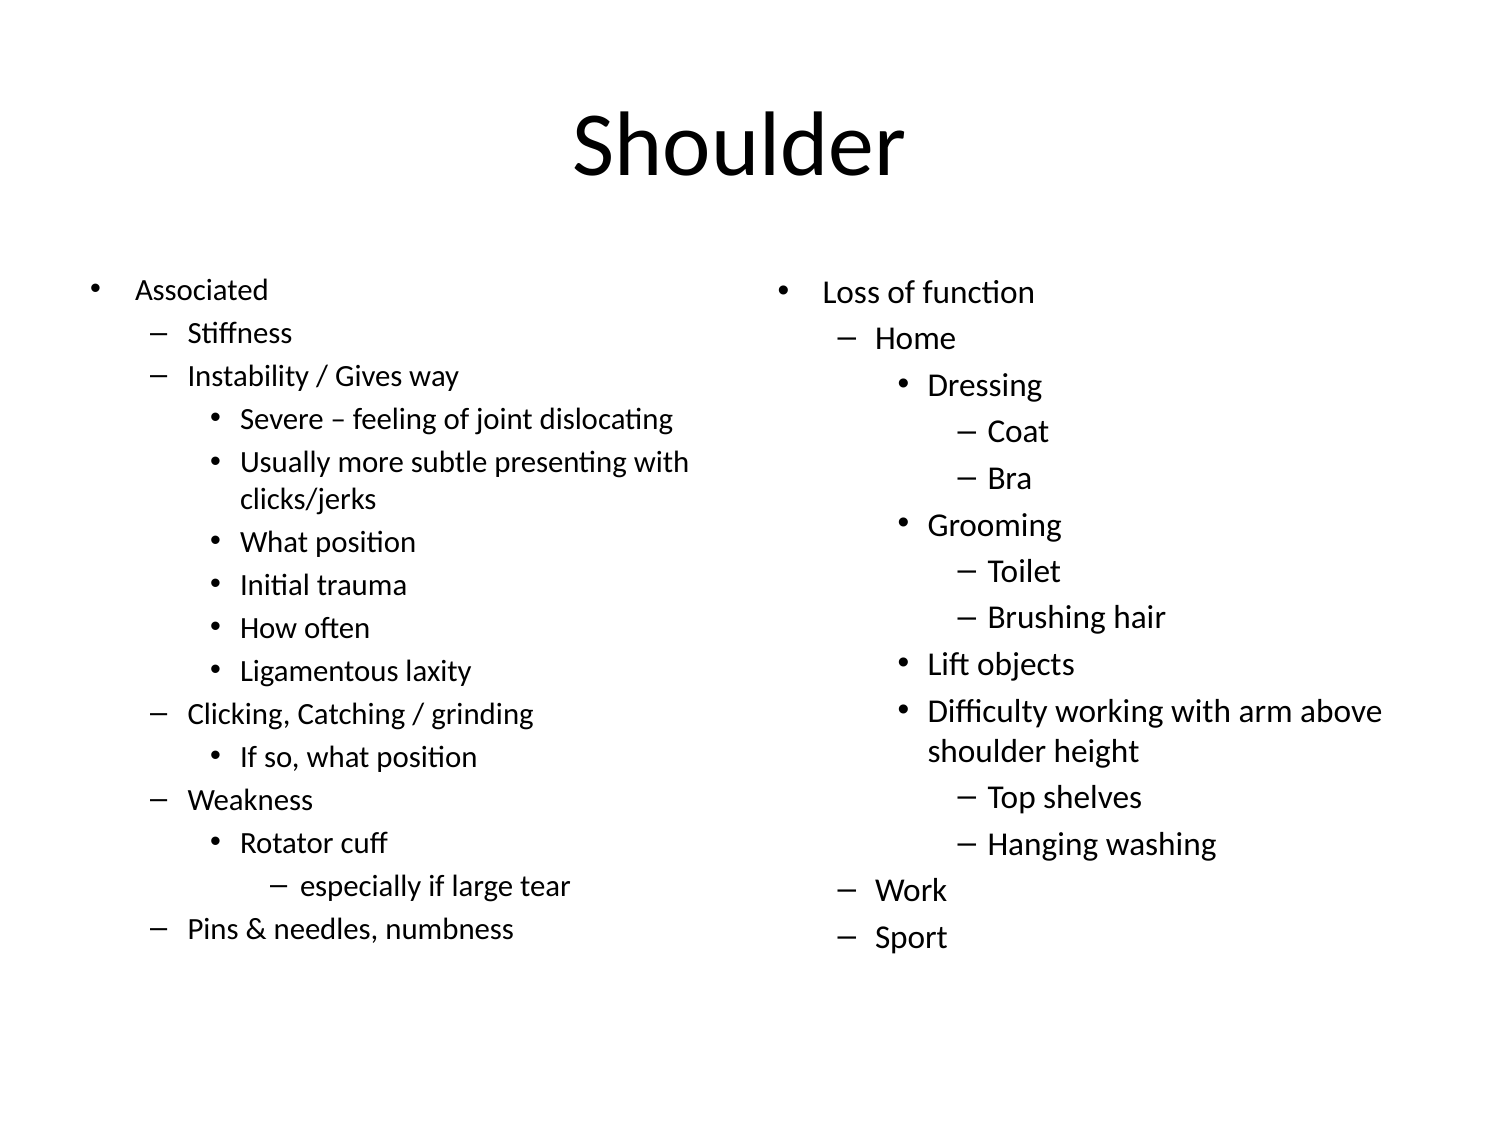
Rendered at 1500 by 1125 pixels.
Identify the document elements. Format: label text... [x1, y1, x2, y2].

title Shoulder [75, 45, 1425, 233]
list Associated Stiffness Instability / Gives way Severe – feeling of joint dislocating Usually more subtle presenting with clicks/jerks What position Initial trauma How often Ligamentous laxity Clicking, Catching / grinding If so, what position Weakness Rotator cuff especially if large tear Pins & needles, numbness [75, 262, 738, 1005]
list Loss of function Home Dressing Coat Bra Grooming Toilet Brushing hair Lift objects Difficulty working with arm above shoulder height Top shelves Hanging washing Work Sport [762, 262, 1425, 1005]
